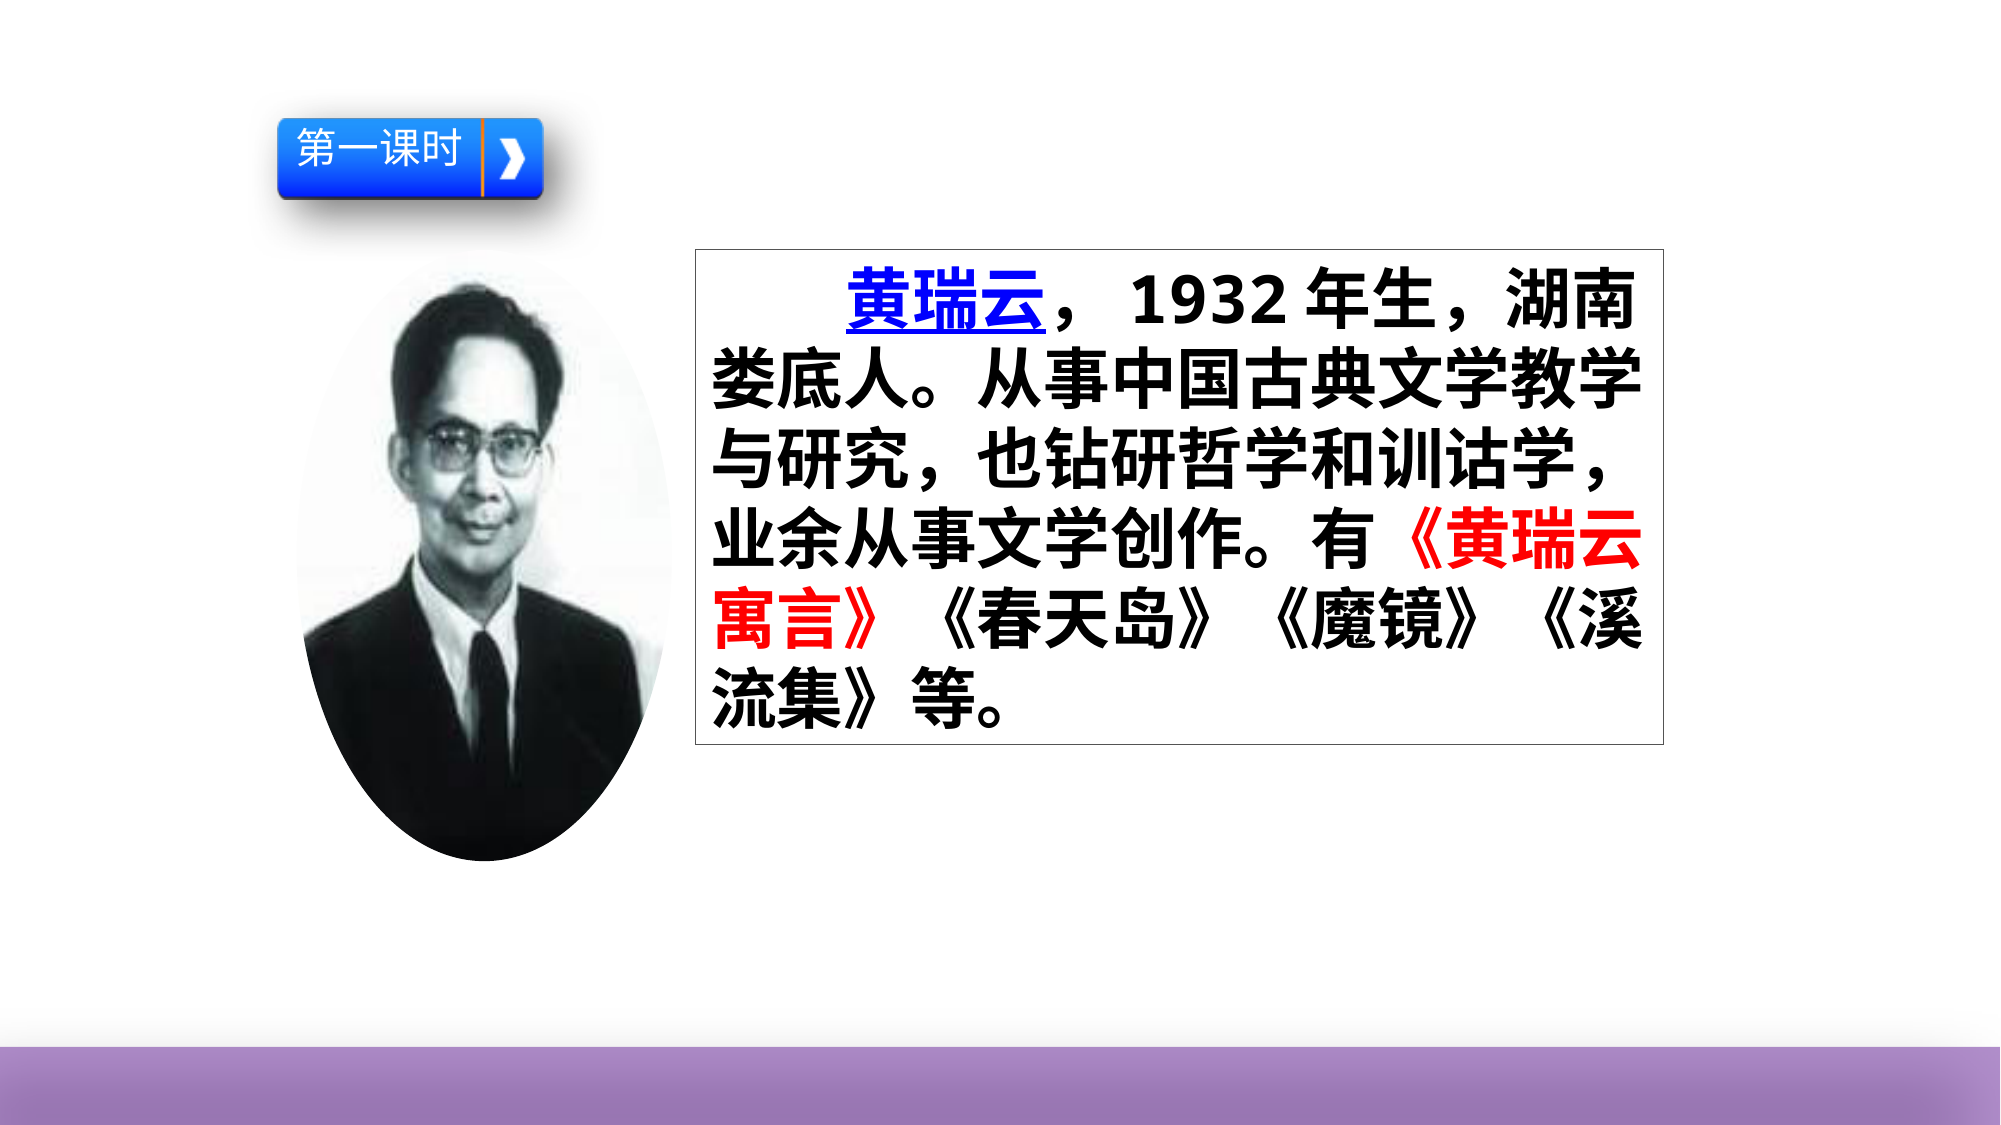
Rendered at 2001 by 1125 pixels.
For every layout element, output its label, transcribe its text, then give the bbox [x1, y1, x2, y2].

text_box 黄瑞云，1932年生，湖南娄底人。从事中国古典文学教学与研究，也钻研哲学和训诂学，业余从事文学创作。有《黄瑞云寓言》《春天岛》《魔镜》《溪流集》等。 [695, 249, 1664, 745]
picture [296, 249, 672, 862]
picture [276, 117, 544, 200]
